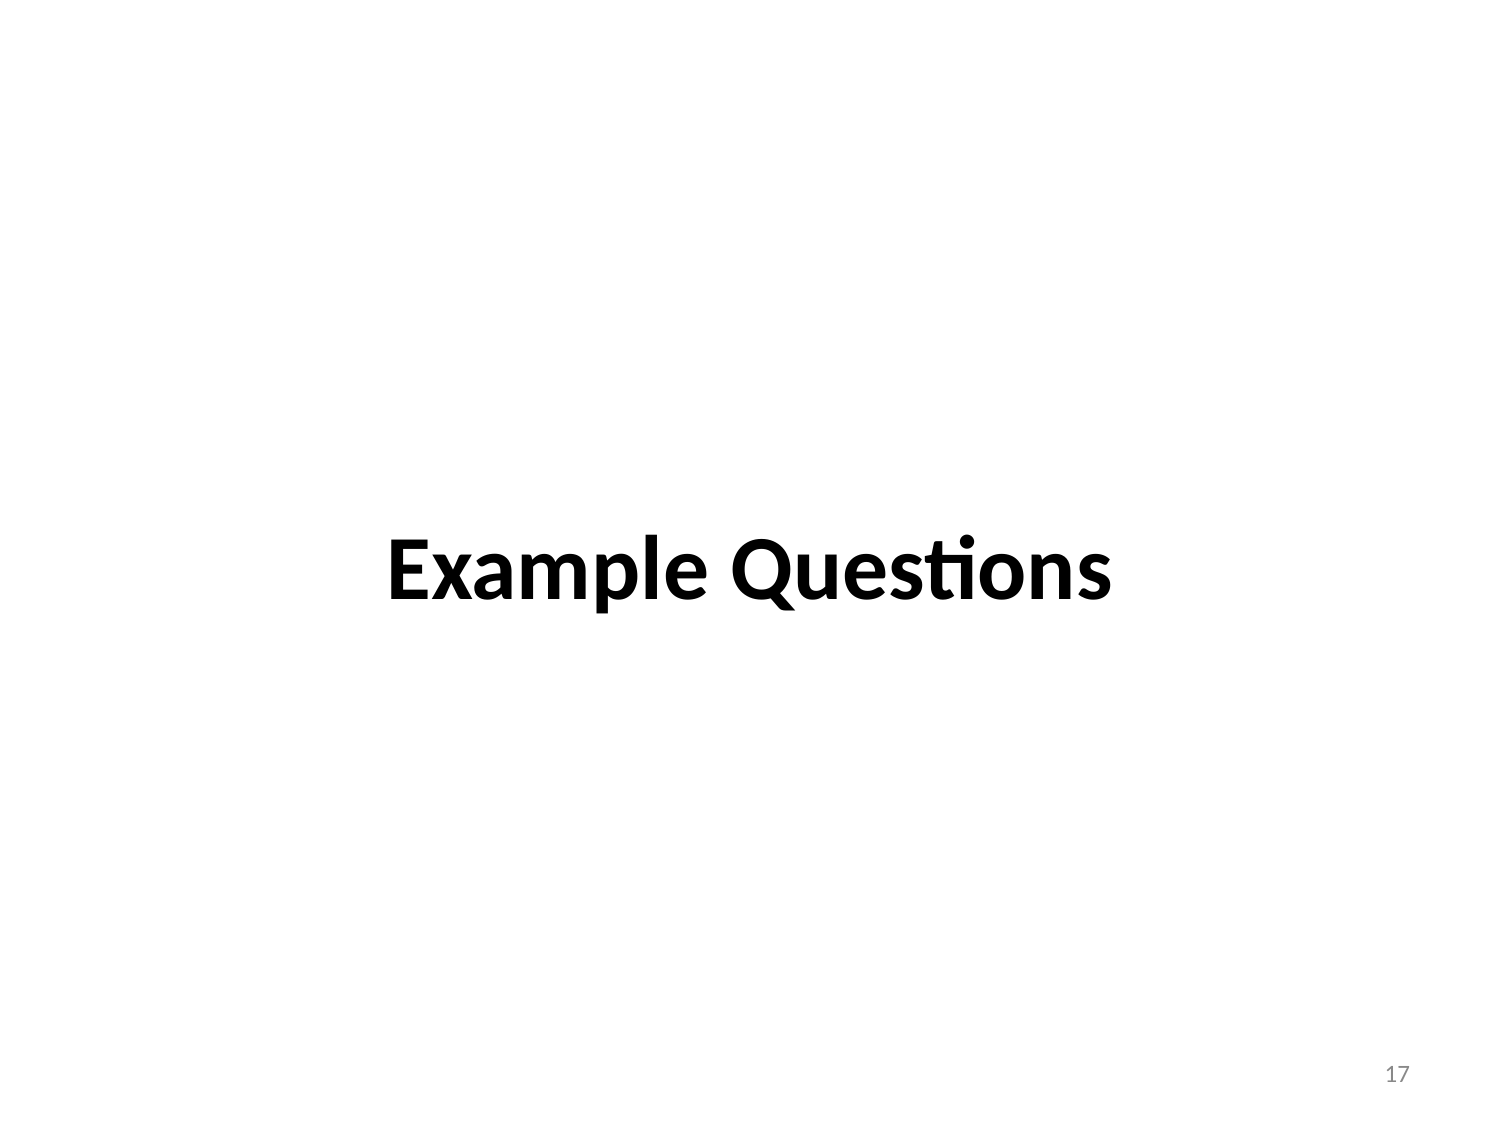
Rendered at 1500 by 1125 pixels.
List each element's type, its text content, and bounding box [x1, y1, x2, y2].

title Example Questions [75, 468, 1425, 657]
slide_number 17 [1074, 1042, 1425, 1103]
